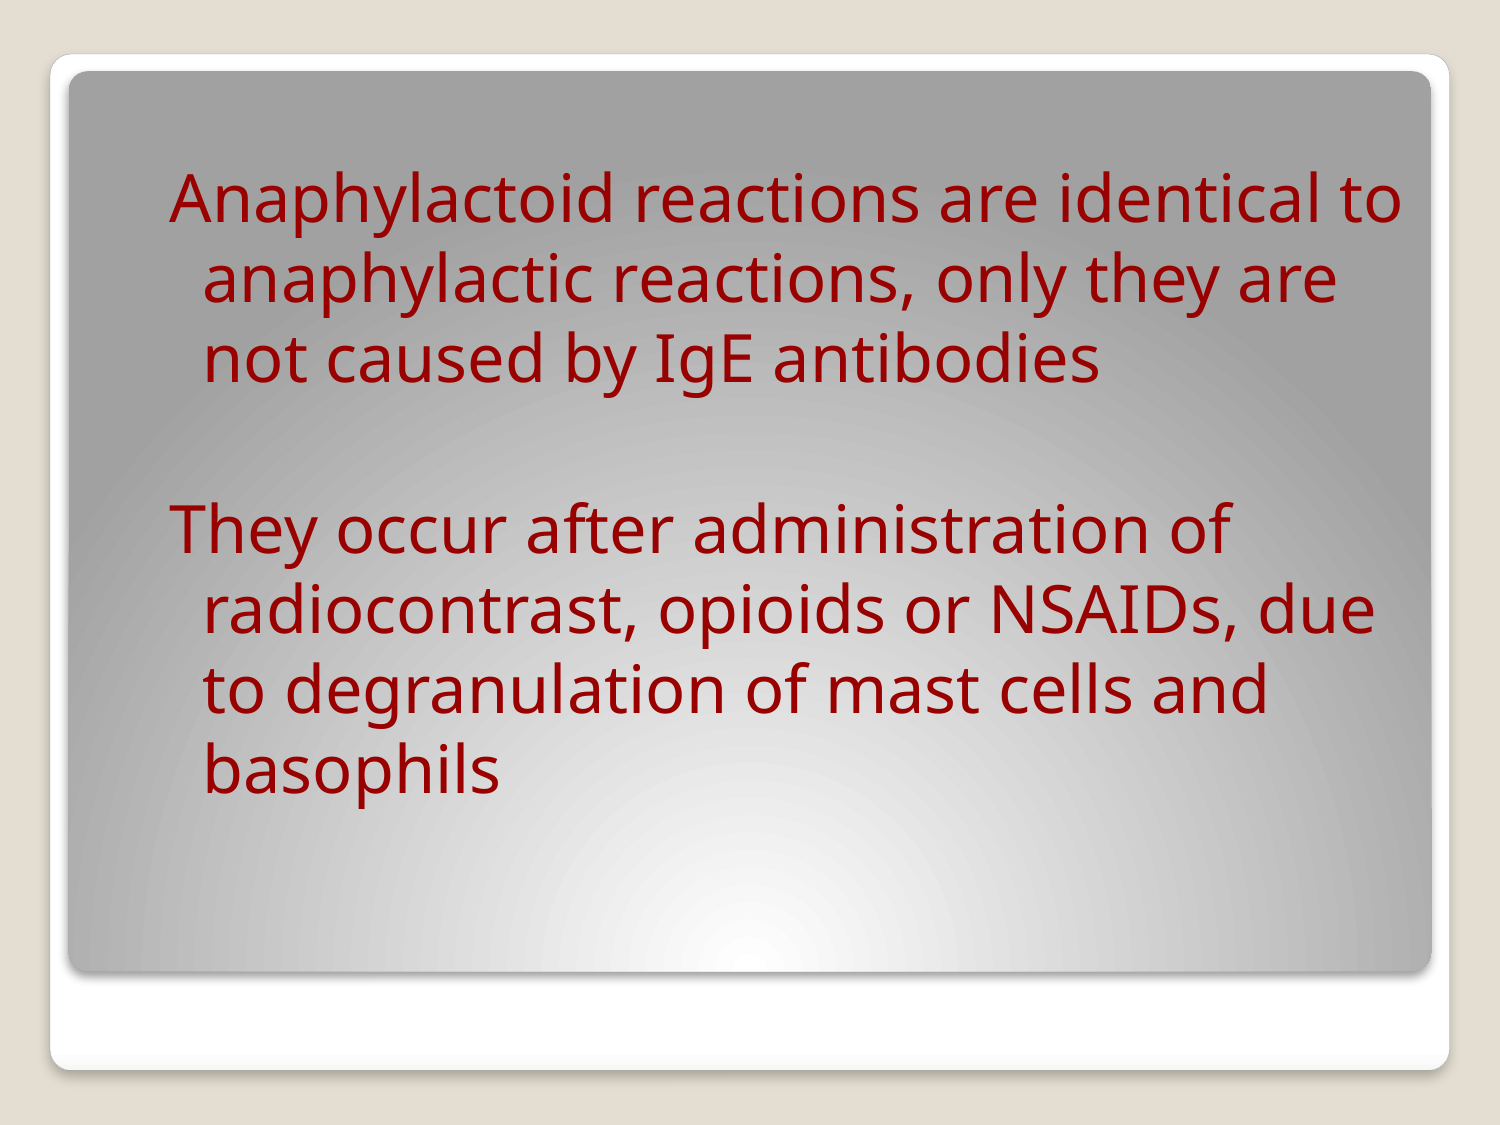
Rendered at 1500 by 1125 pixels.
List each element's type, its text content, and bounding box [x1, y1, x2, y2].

list Anaphylactoid reactions are identical to anaphylactic reactions, only they are not caused by IgE antibodies They occur after administration of radiocontrast, opioids or NSAIDs, due to degranulation of mast cells and basophils [82, 140, 1425, 973]
